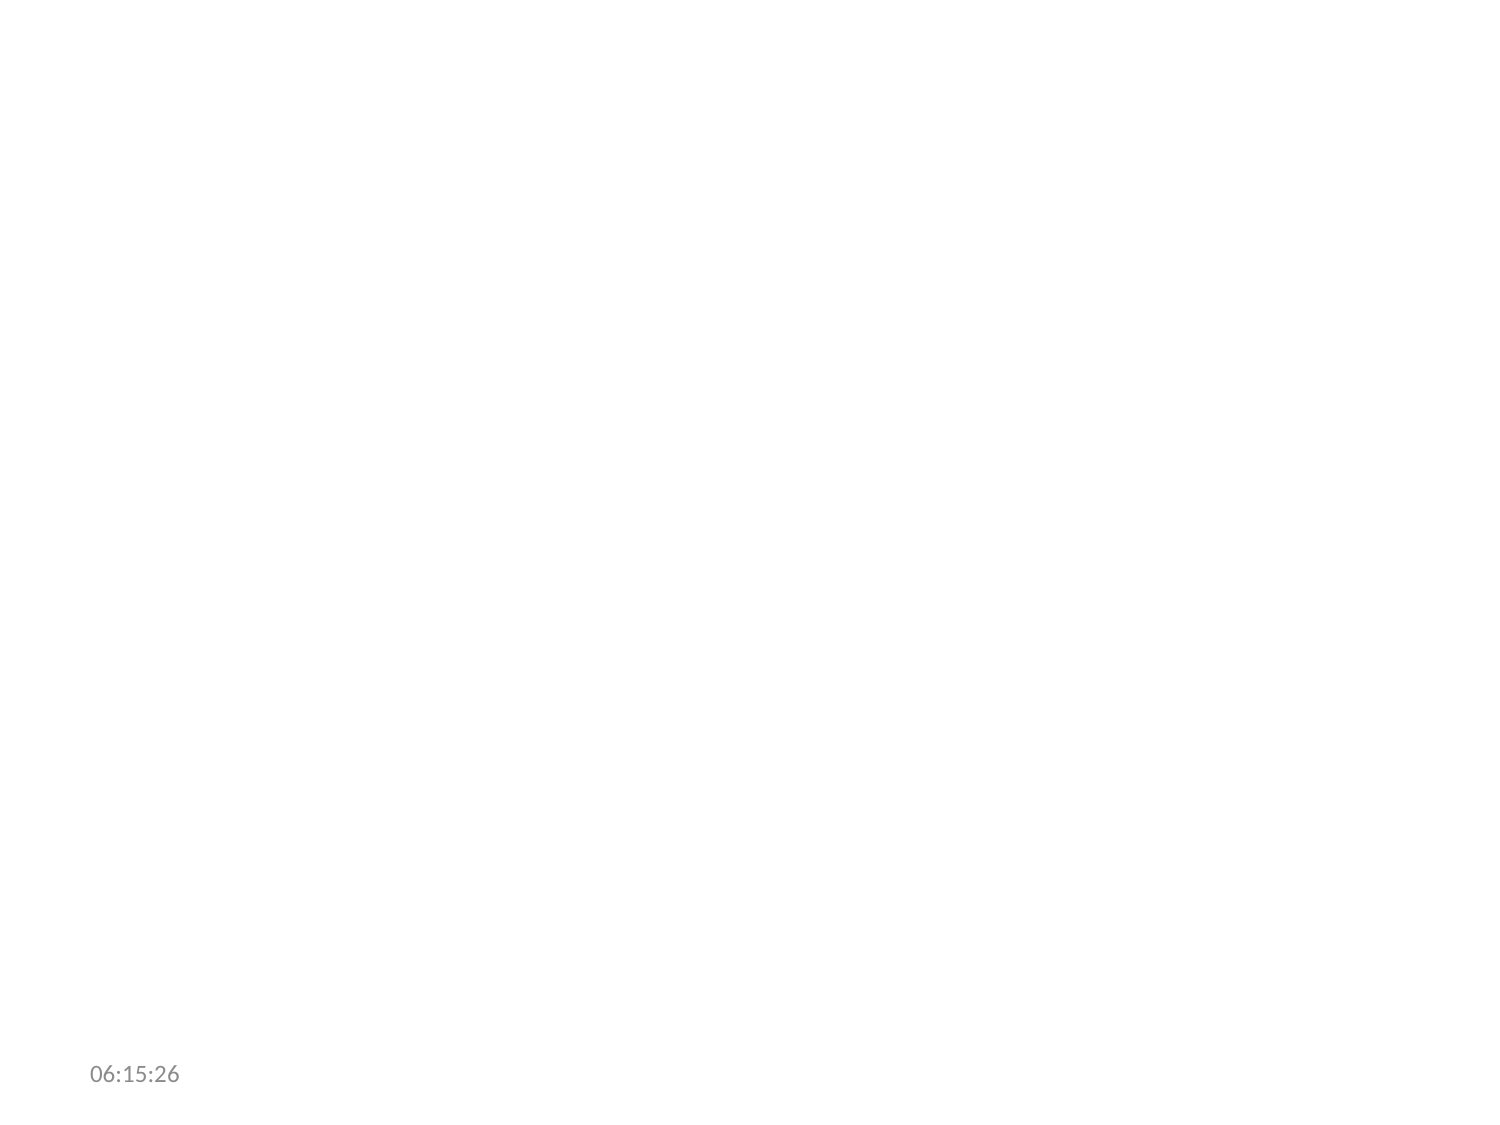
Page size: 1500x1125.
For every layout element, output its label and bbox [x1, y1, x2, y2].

slide_number [75, 1042, 425, 1103]
